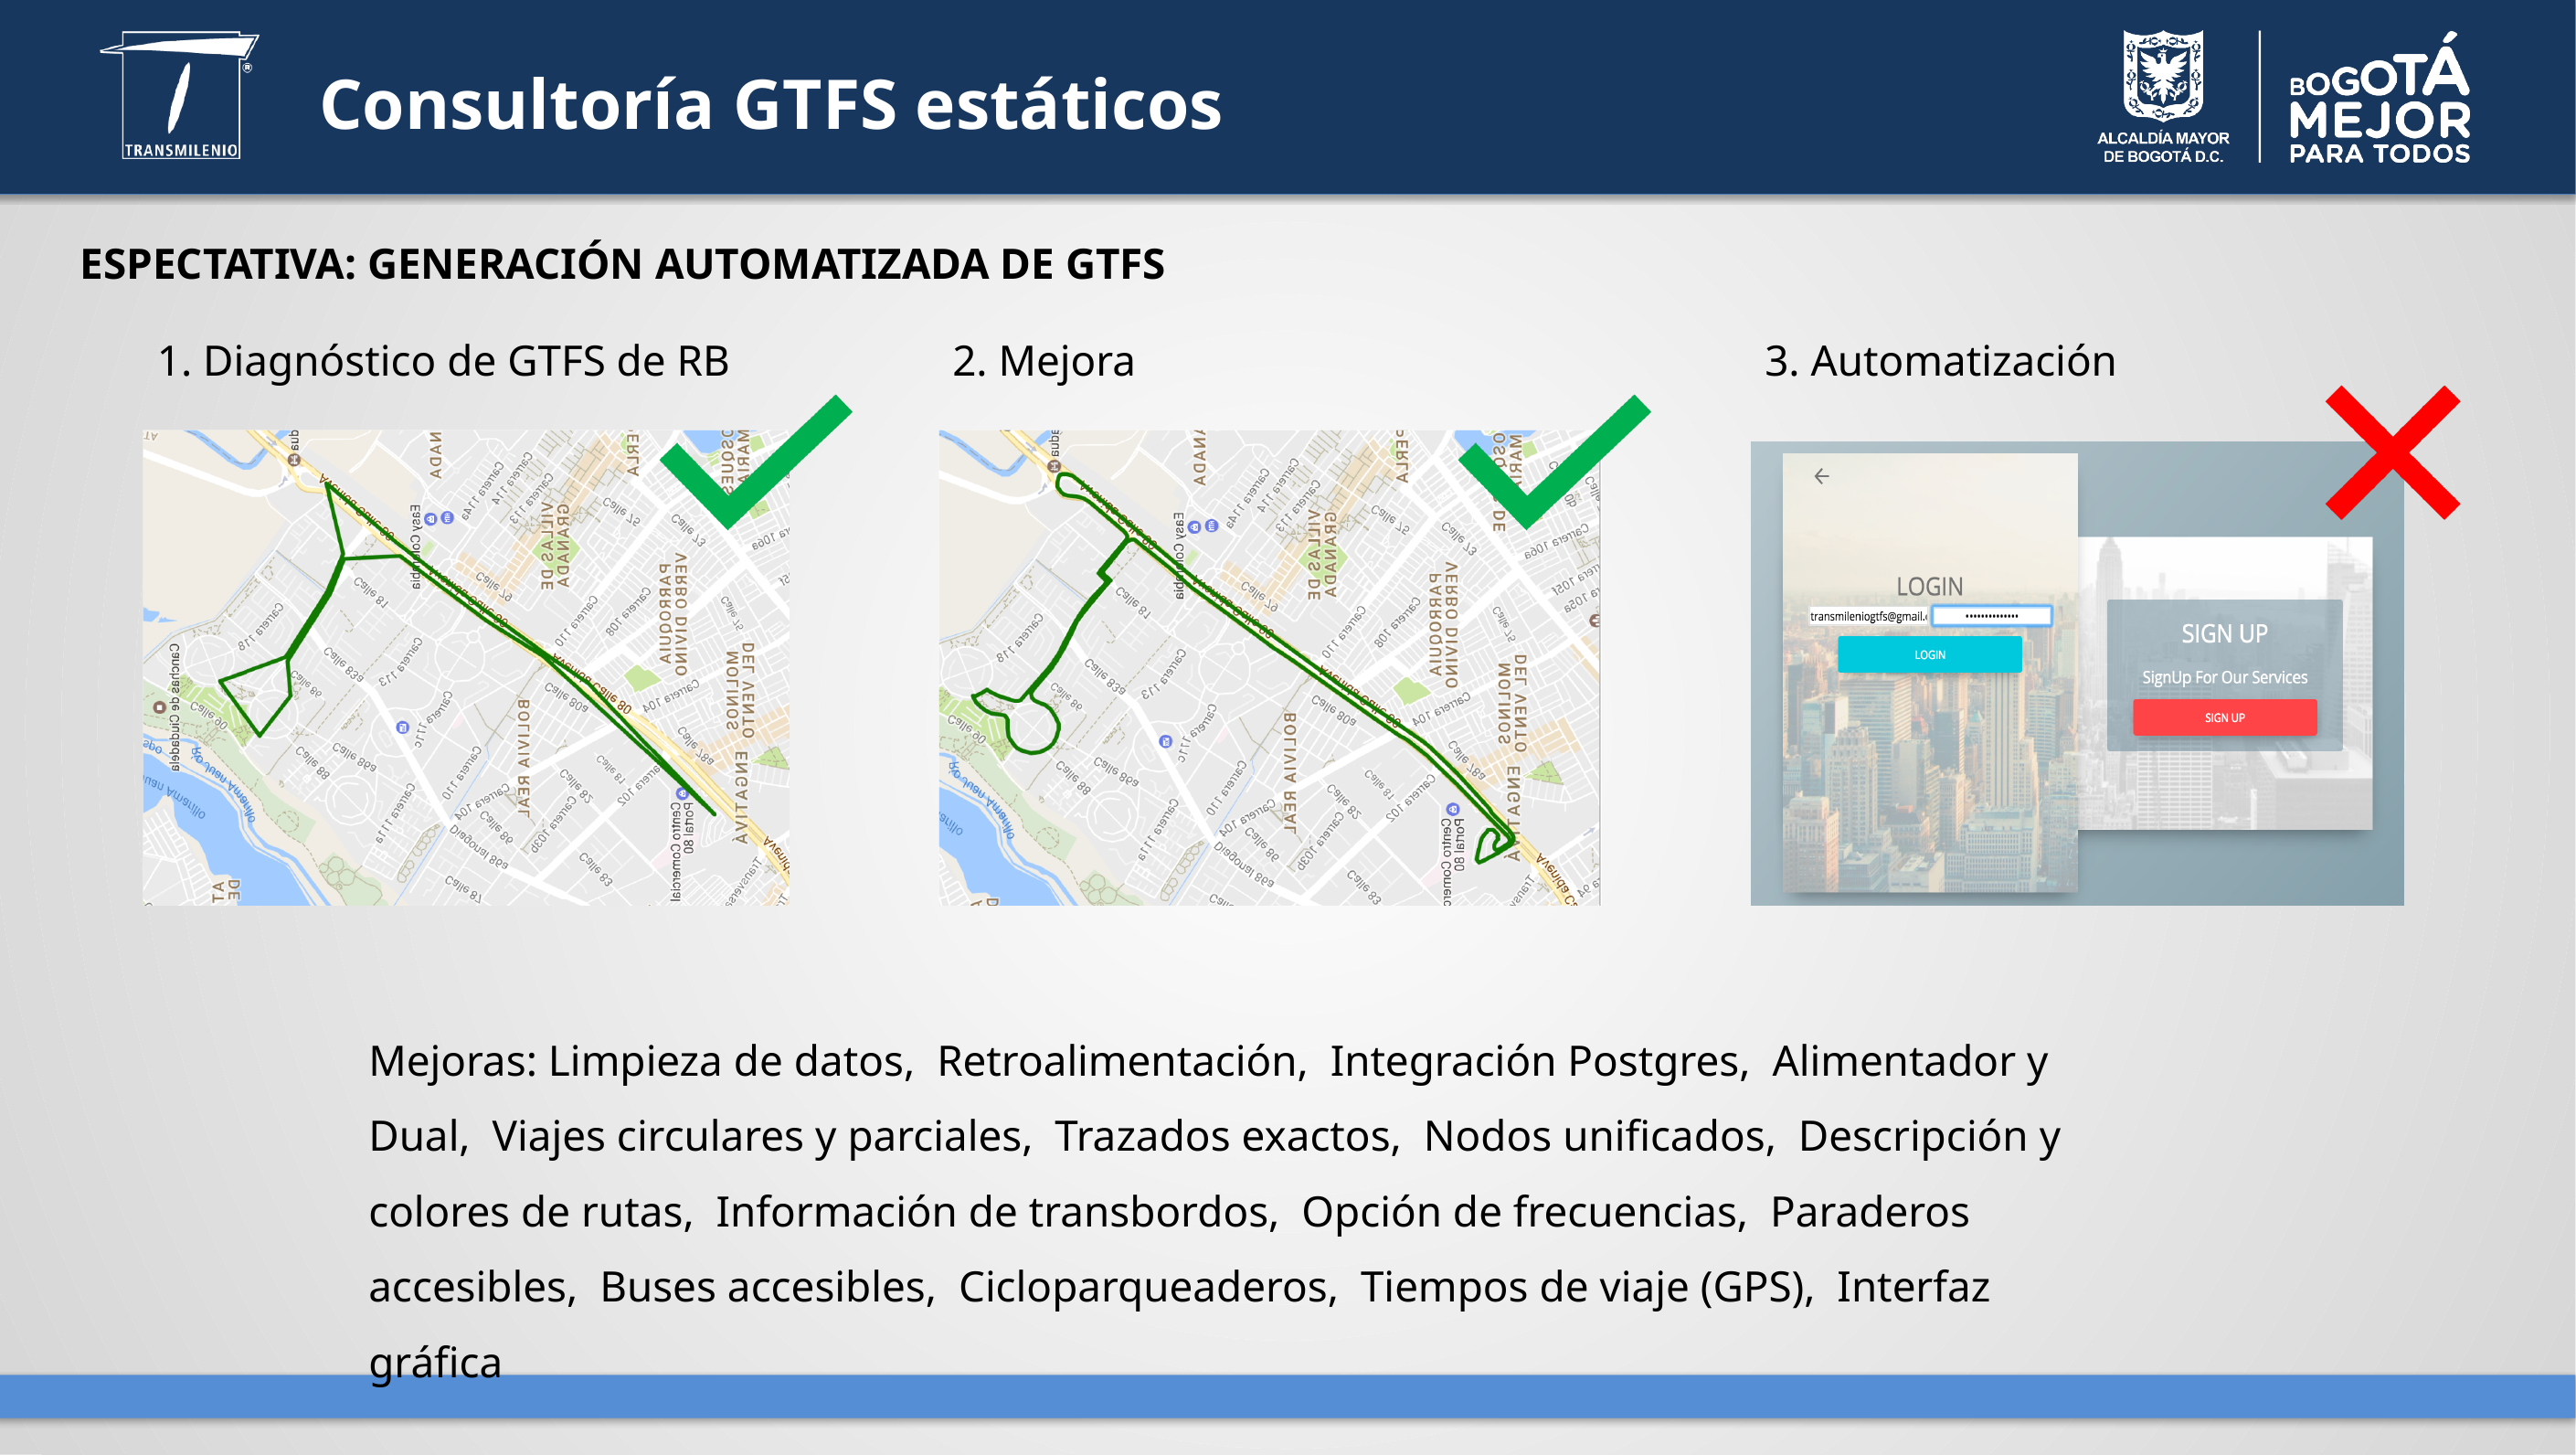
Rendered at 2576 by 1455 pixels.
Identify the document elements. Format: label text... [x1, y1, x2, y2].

text_box Mejoras: Limpieza de datos, Retroalimentación, Integración Postgres, Alimentador y Dual, Viajes circulares y parciales, Trazados exactos, Nodos unificados, Descripción y colores de rutas, Información de transbordos, Opción de frecuencias, Paraderos accesibles, Buses accesibles, Cicloparqueaderos, Tiempos de viaje (GPS), Interfaz gráfica [355, 1002, 2134, 1393]
picture [1751, 361, 2485, 906]
text_box Consultoría GTFS estáticos [305, 54, 2141, 150]
text_box 2. Mejora [938, 327, 1489, 392]
picture [100, 31, 260, 159]
picture [2097, 30, 2470, 163]
text_box 3. Automatización [1751, 327, 2302, 392]
text_box 1. Diagnóstico de GTFS de RB [143, 327, 790, 392]
text_box ESPECTATIVA: GENERACIÓN AUTOMATIZADA DE GTFS [2, 230, 1245, 295]
picture [143, 344, 856, 991]
picture [939, 335, 1656, 1000]
